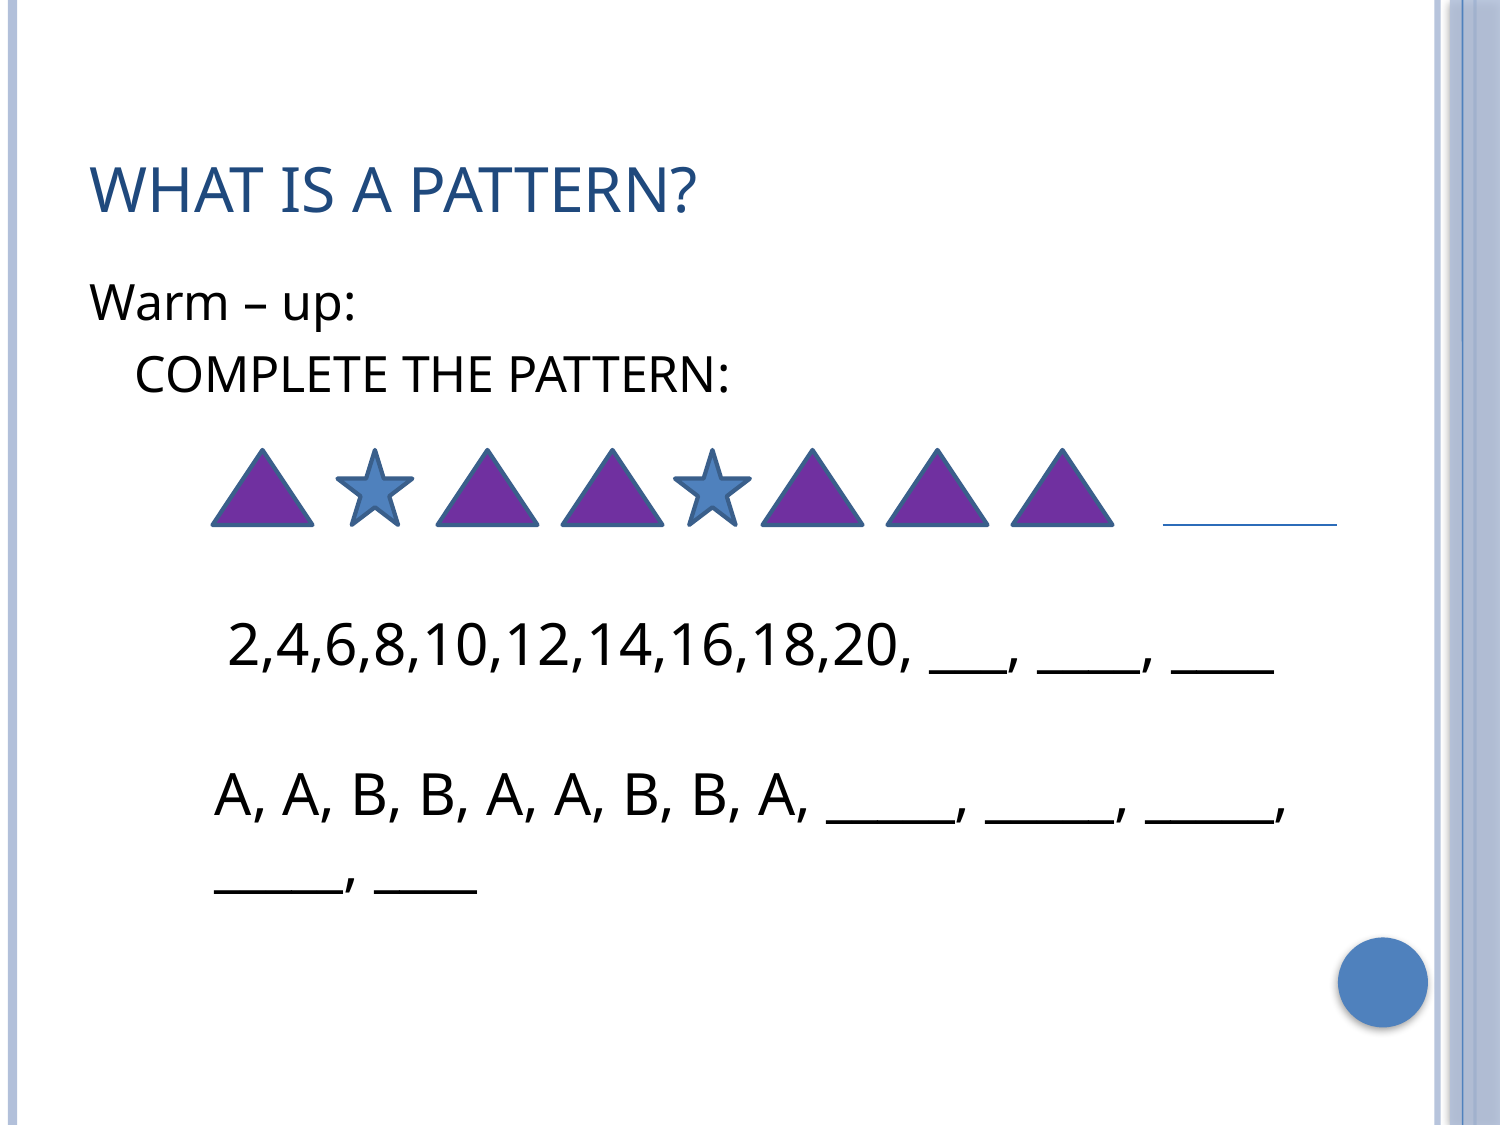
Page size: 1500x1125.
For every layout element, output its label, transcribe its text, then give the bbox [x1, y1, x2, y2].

text_box A, A, B, B, A, A, B, B, A, _____, _____, _____, _____, ____ [200, 749, 1375, 905]
title What is a pattern? [75, 45, 1300, 233]
text_box [672, 447, 752, 527]
text_box [335, 447, 415, 527]
text_box [885, 447, 990, 528]
text_box [560, 447, 665, 528]
text_box [210, 447, 315, 528]
list Warm – up: COMPLETE THE PATTERN: [75, 262, 1300, 1062]
text_box [760, 447, 865, 528]
text_box [435, 447, 540, 528]
text_box [1010, 447, 1115, 528]
text_box 2,4,6,8,10,12,14,16,18,20, ___, ____, ____ [212, 600, 1450, 685]
